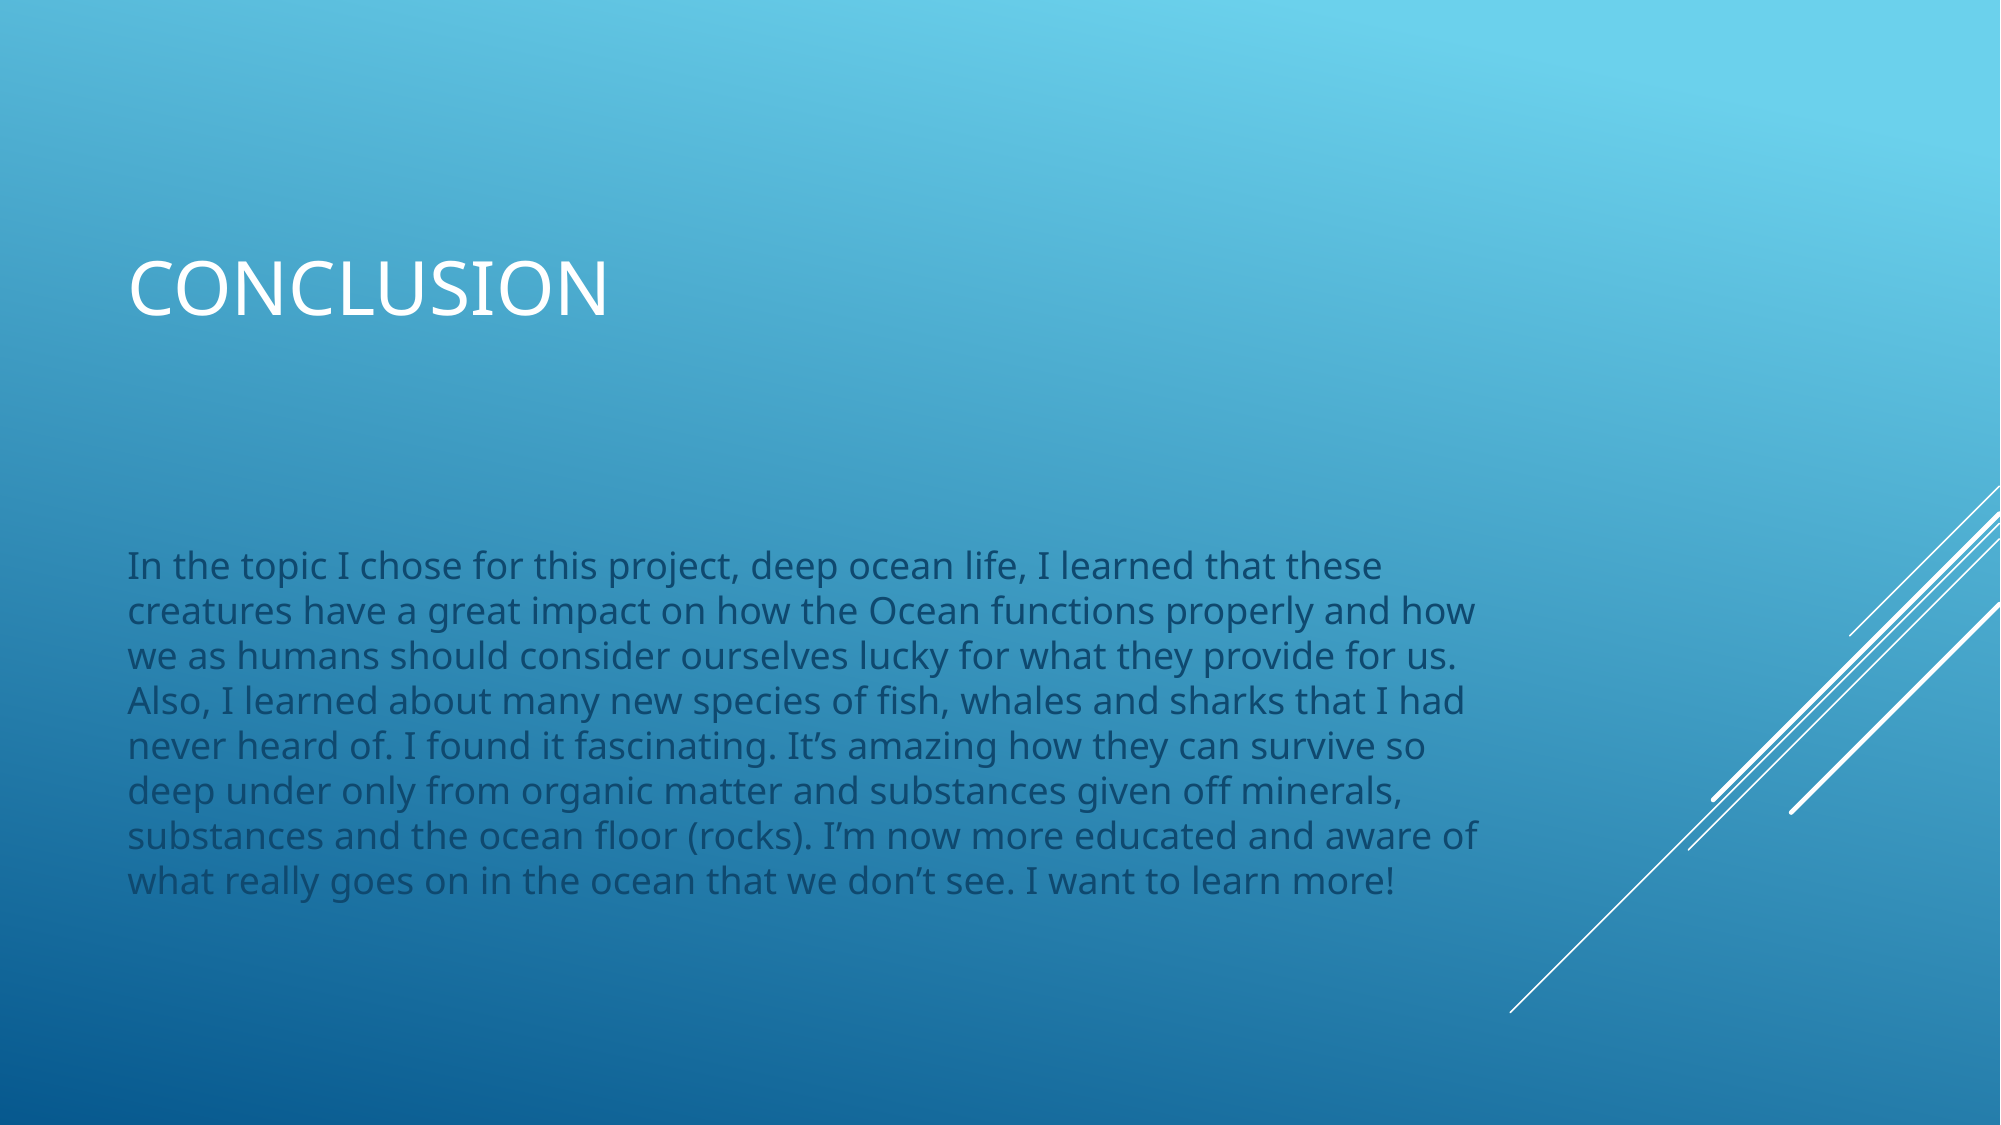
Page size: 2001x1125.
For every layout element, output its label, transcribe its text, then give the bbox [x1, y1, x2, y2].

title Conclusion [112, 123, 1513, 339]
list In the topic I chose for this project, deep ocean life, I learned that these creatures have a great impact on how the Ocean functions properly and how we as humans should consider ourselves lucky for what they provide for us. Also, I learned about many new species of fish, whales and sharks that I had never heard of. I found it fascinating. It’s amazing how they can survive so deep under only from organic matter and substances given off minerals, substances and the ocean floor (rocks). I’m now more educated and aware of what really goes on in the ocean that we don’t see. I want to learn more! [112, 534, 1513, 1046]
